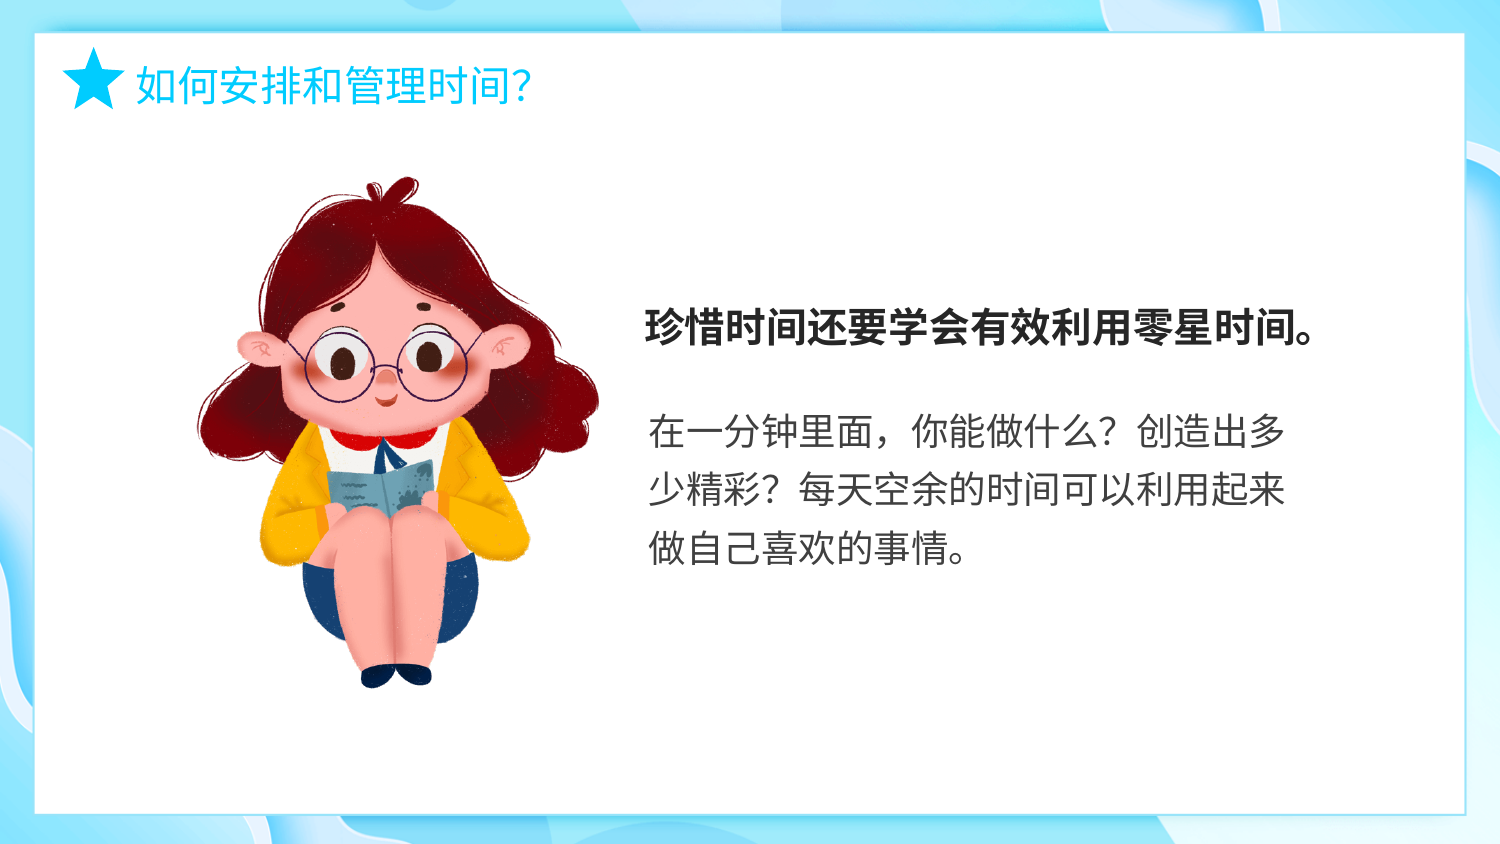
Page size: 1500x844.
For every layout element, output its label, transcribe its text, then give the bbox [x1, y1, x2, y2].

picture [0, 0, 1500, 844]
text_box 在一分钟里面，你能做什么？创造出多少精彩？每天空余的时间可以利用起来做自己喜欢的事情。 [637, 388, 1325, 576]
text_box 珍惜时间还要学会有效利用零星时间。 [629, 294, 1353, 359]
